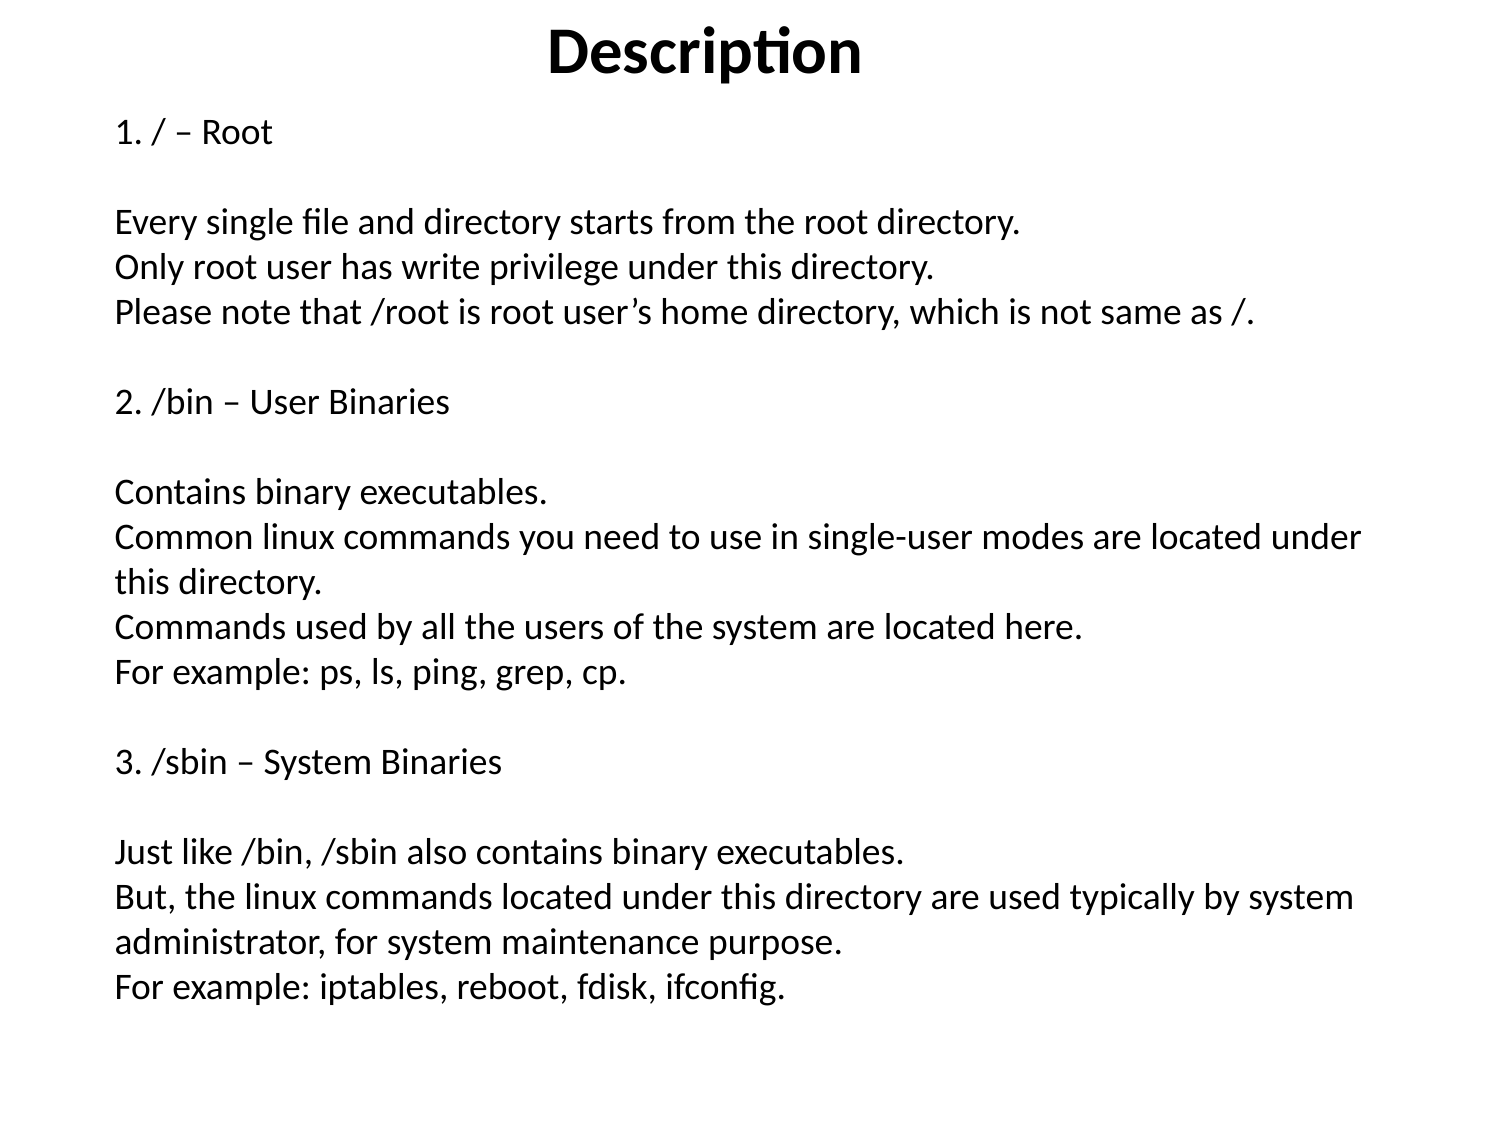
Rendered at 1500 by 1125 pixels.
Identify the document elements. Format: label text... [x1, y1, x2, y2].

text_box 1. / – Root Every single file and directory starts from the root directory. Only root user has write privilege under this directory. Please note that /root is root user’s home directory, which is not same as /. 2. /bin – User Binaries Contains binary executables. Common linux commands you need to use in single-user modes are located under this directory. Commands used by all the users of the system are located here. For example: ps, ls, ping, grep, cp. 3. /sbin – System Binaries Just like /bin, /sbin also contains binary executables. But, the linux commands located under this directory are used typically by system administrator, for system maintenance purpose. For example: iptables, reboot, fdisk, ifconfig. [99, 99, 1388, 1060]
text_box Description [487, 0, 1075, 95]
